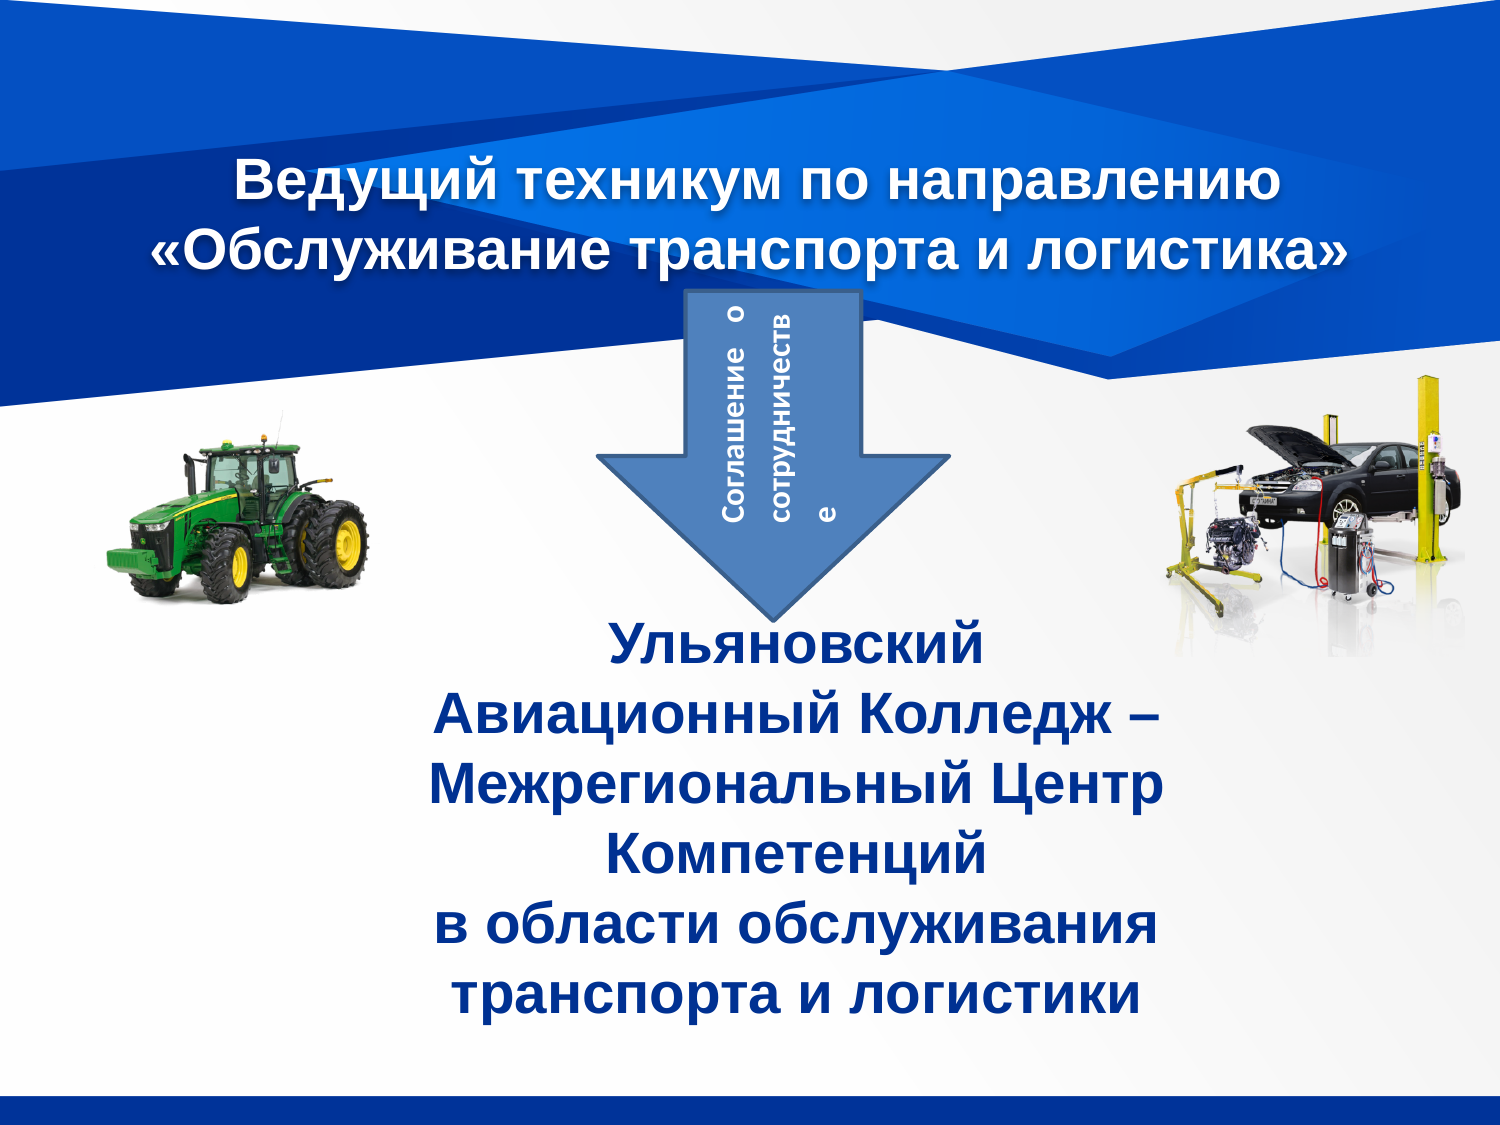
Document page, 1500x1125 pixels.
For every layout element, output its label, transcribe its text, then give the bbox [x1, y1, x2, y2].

text_box Соглашение о сотрудничестве [595, 288, 952, 597]
text_box Ульяновский Авиационный Колледж – Межрегиональный Центр Компетенций в области обслуживания транспорта и логистики [398, 597, 1196, 1033]
title Ведущий техникум по направлению «Обслуживание транспорта и логистика» [75, 82, 1425, 270]
picture [0, 0, 1500, 1125]
